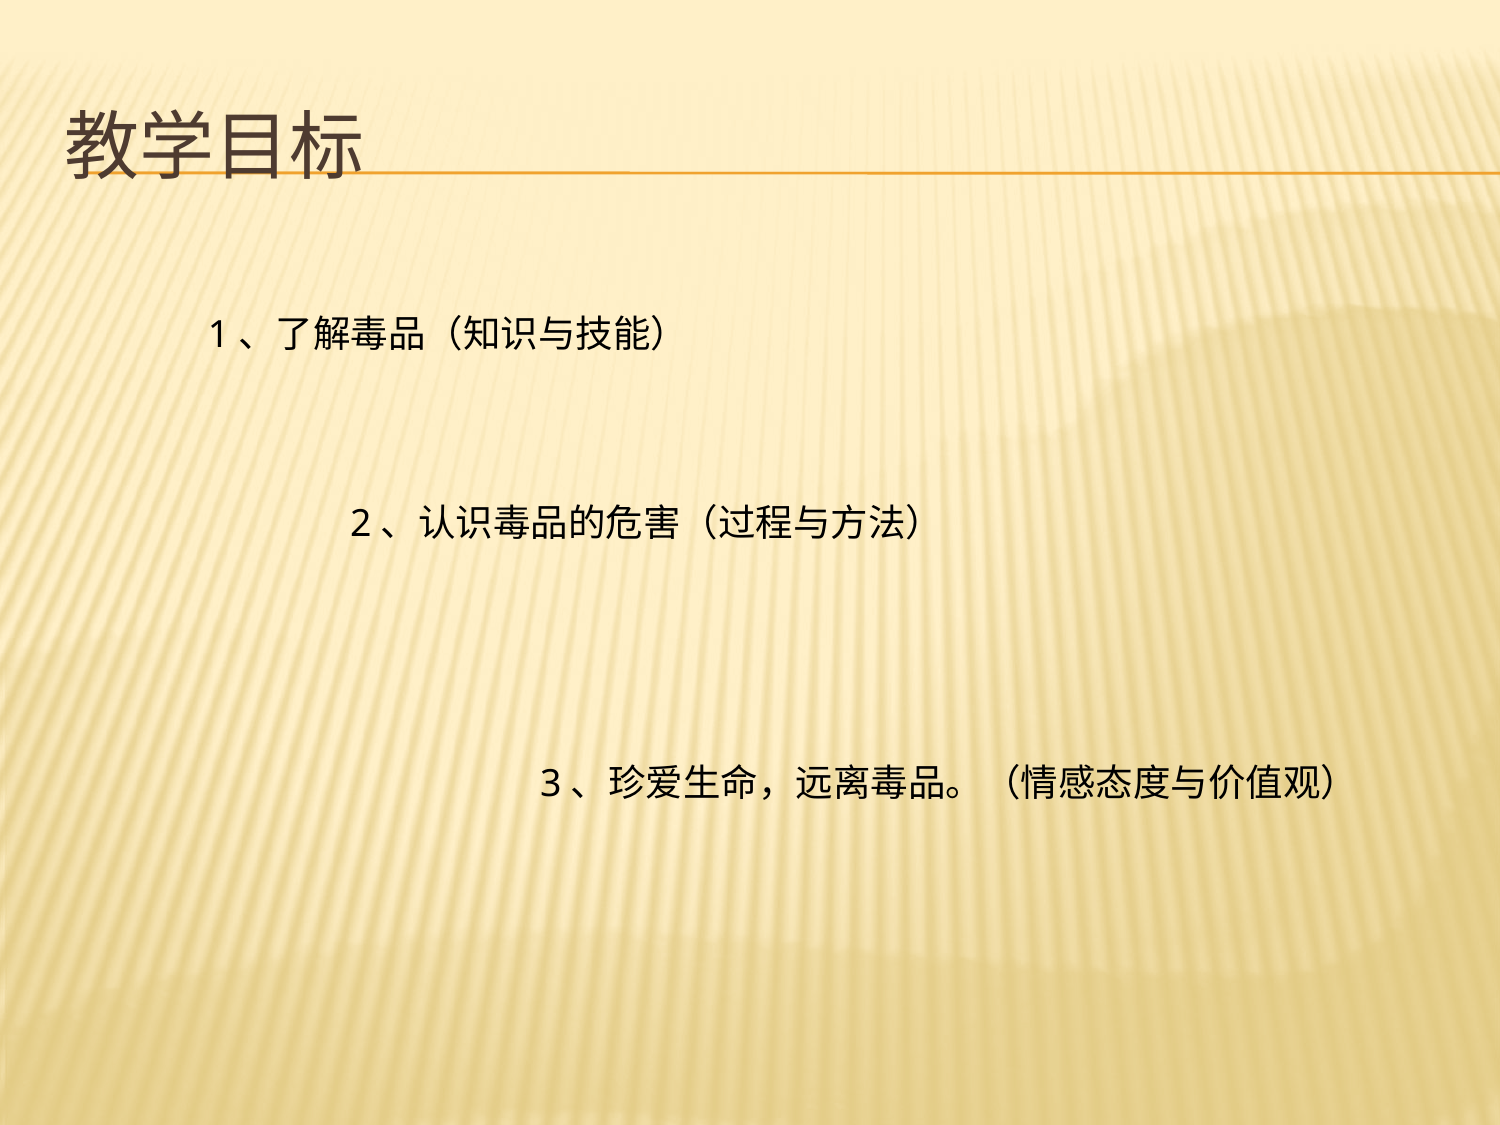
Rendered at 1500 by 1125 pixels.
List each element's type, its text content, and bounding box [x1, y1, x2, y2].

text_box 2、认识毒品的危害（过程与方法） [335, 491, 958, 552]
title 教学目标 [50, 75, 1475, 213]
text_box 1、了解毒品（知识与技能） [193, 302, 704, 363]
text_box 3、珍爱生命，远离毒品。（情感态度与价值观） [525, 751, 1374, 812]
